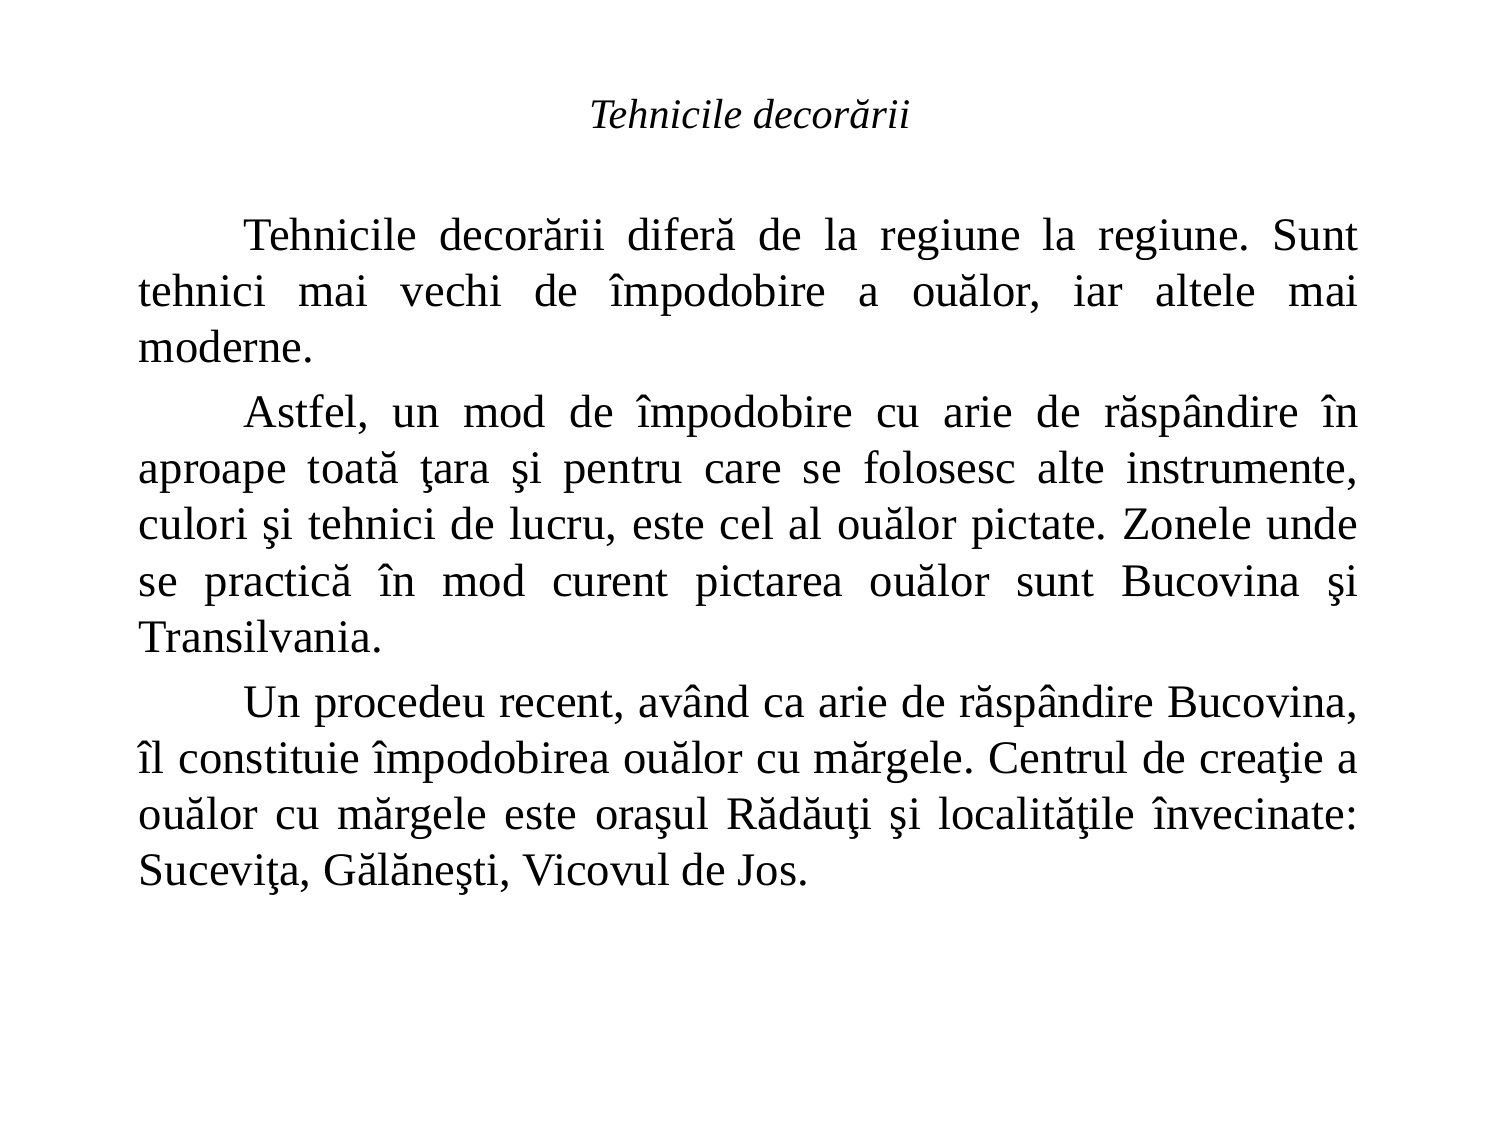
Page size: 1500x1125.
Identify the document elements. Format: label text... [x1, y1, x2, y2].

subtitle Tehnicile decorării diferă de la regiune la regiune. Sunt tehnici mai vechi de împodobire a ouălor, iar altele mai moderne. Astfel, un mod de împodobire cu arie de răspândire în aproape toată ţara şi pentru care se folosesc alte instrumente, culori şi tehnici de lucru, este cel al ouălor pictate. Zonele unde se practică în mod curent pictarea ouălor sunt Bucovina şi Transilvania. Un procedeu recent, având ca arie de răspândire Bucovina, îl constituie împodobirea ouălor cu mărgele. Centrul de creaţie a ouălor cu mărgele este oraşul Rădăuţi şi localităţile învecinate: Suceviţa, Gălăneşti, Vicovul de Jos. [123, 196, 1376, 976]
title Tehnicile decorării [112, 78, 1388, 197]
